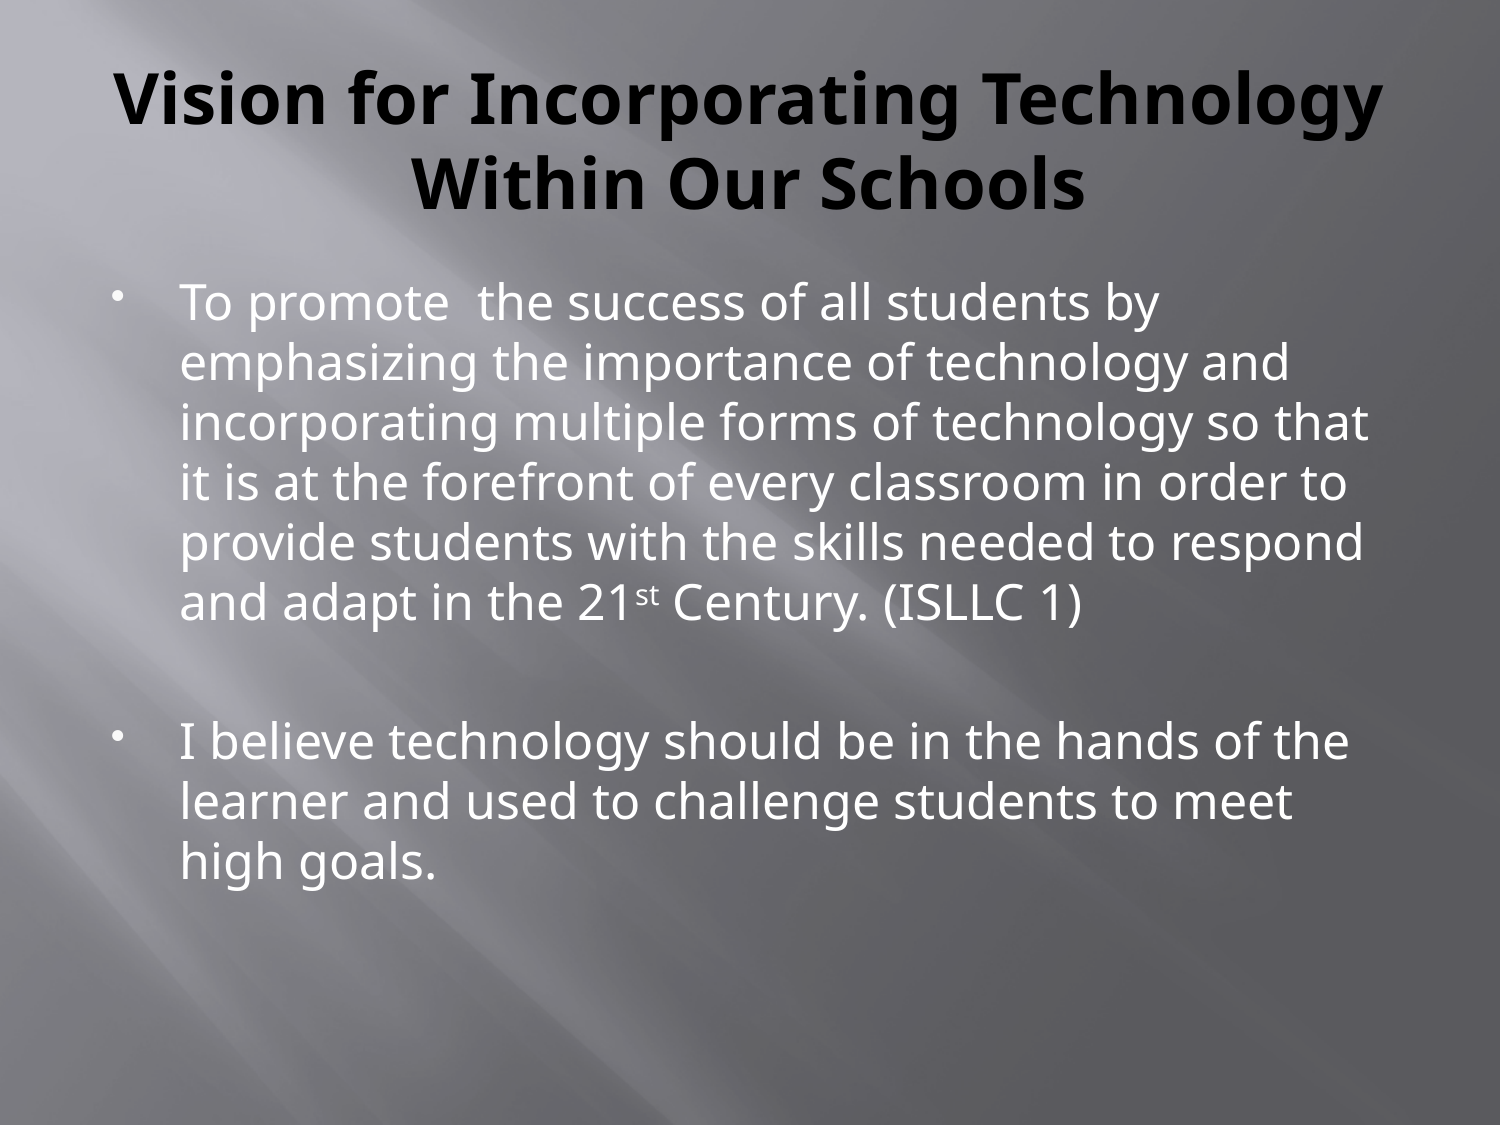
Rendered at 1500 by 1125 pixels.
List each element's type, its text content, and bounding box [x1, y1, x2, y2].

title Vision for Incorporating Technology Within Our Schools [75, 45, 1425, 233]
list To promote the success of all students by emphasizing the importance of technology and incorporating multiple forms of technology so that it is at the forefront of every classroom in order to provide students with the skills needed to respond and adapt in the 21st Century. (ISLLC 1) I believe technology should be in the hands of the learner and used to challenge students to meet high goals. [75, 262, 1425, 1035]
